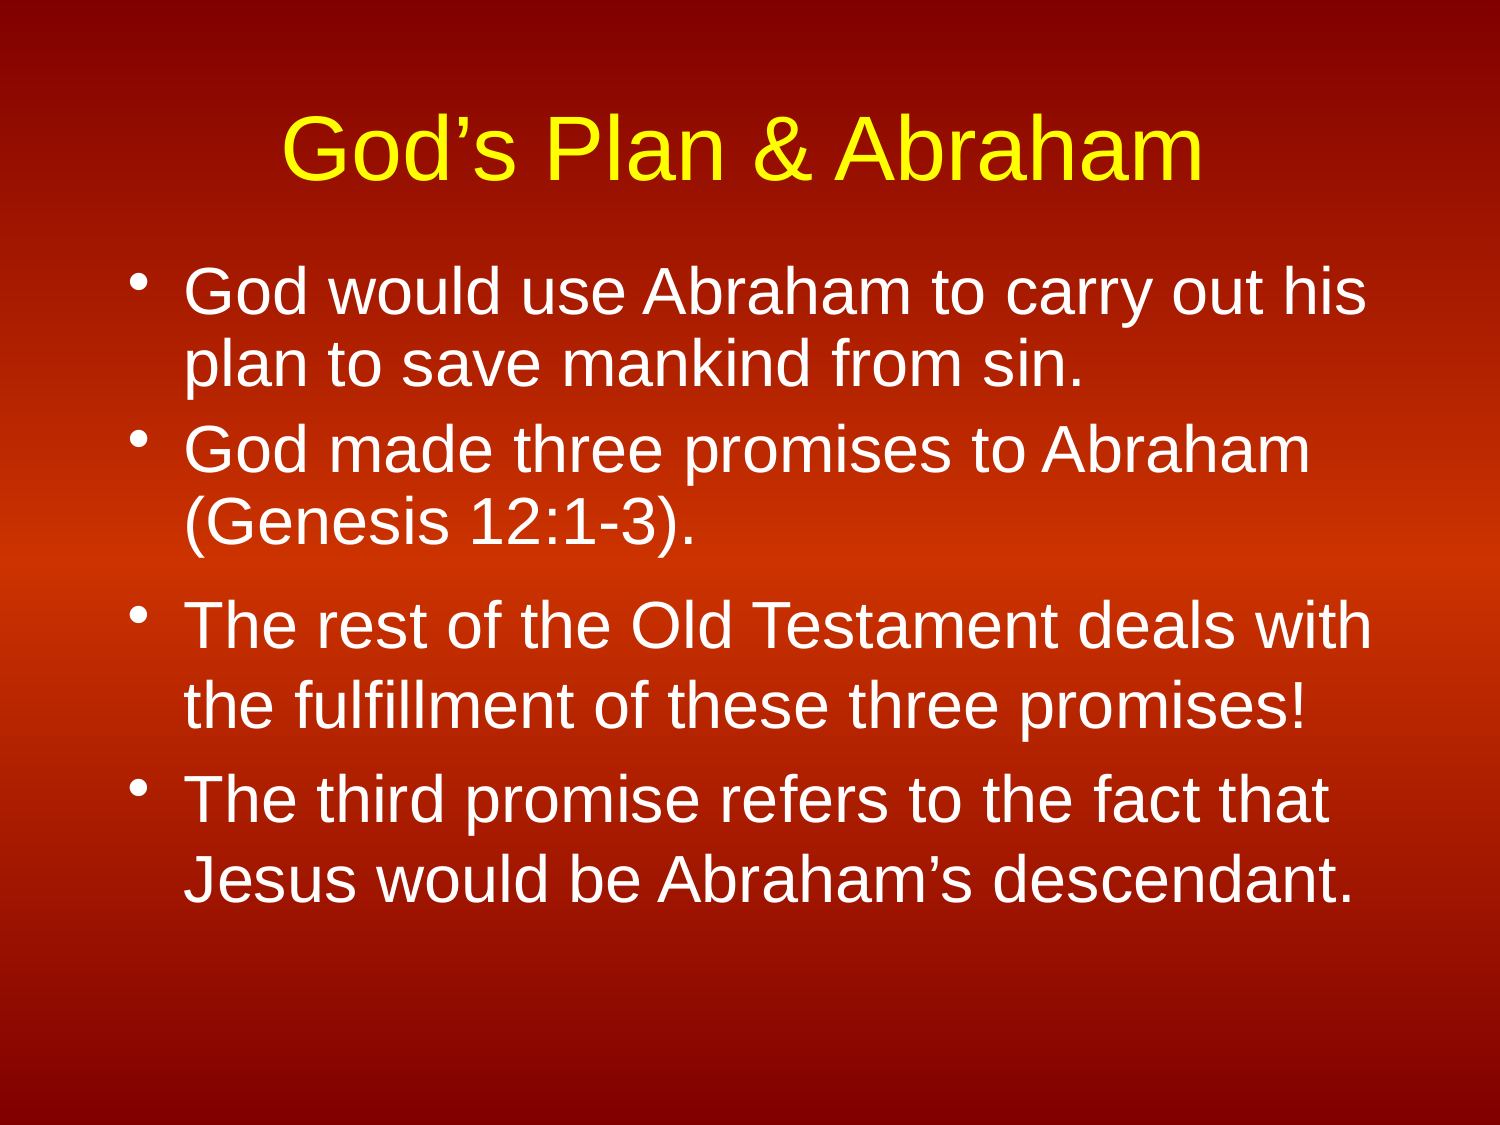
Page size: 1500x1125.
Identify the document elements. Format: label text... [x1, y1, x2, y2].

title God’s Plan & Abraham [50, 50, 1438, 238]
text_box The rest of the Old Testament deals with the fulfillment of these three promises! The third promise refers to the fact that Jesus would be Abraham’s descendant. [112, 574, 1450, 963]
list God would use Abraham to carry out his plan to save mankind from sin. God made three promises to Abraham (Genesis 12:1-3). [112, 249, 1438, 574]
